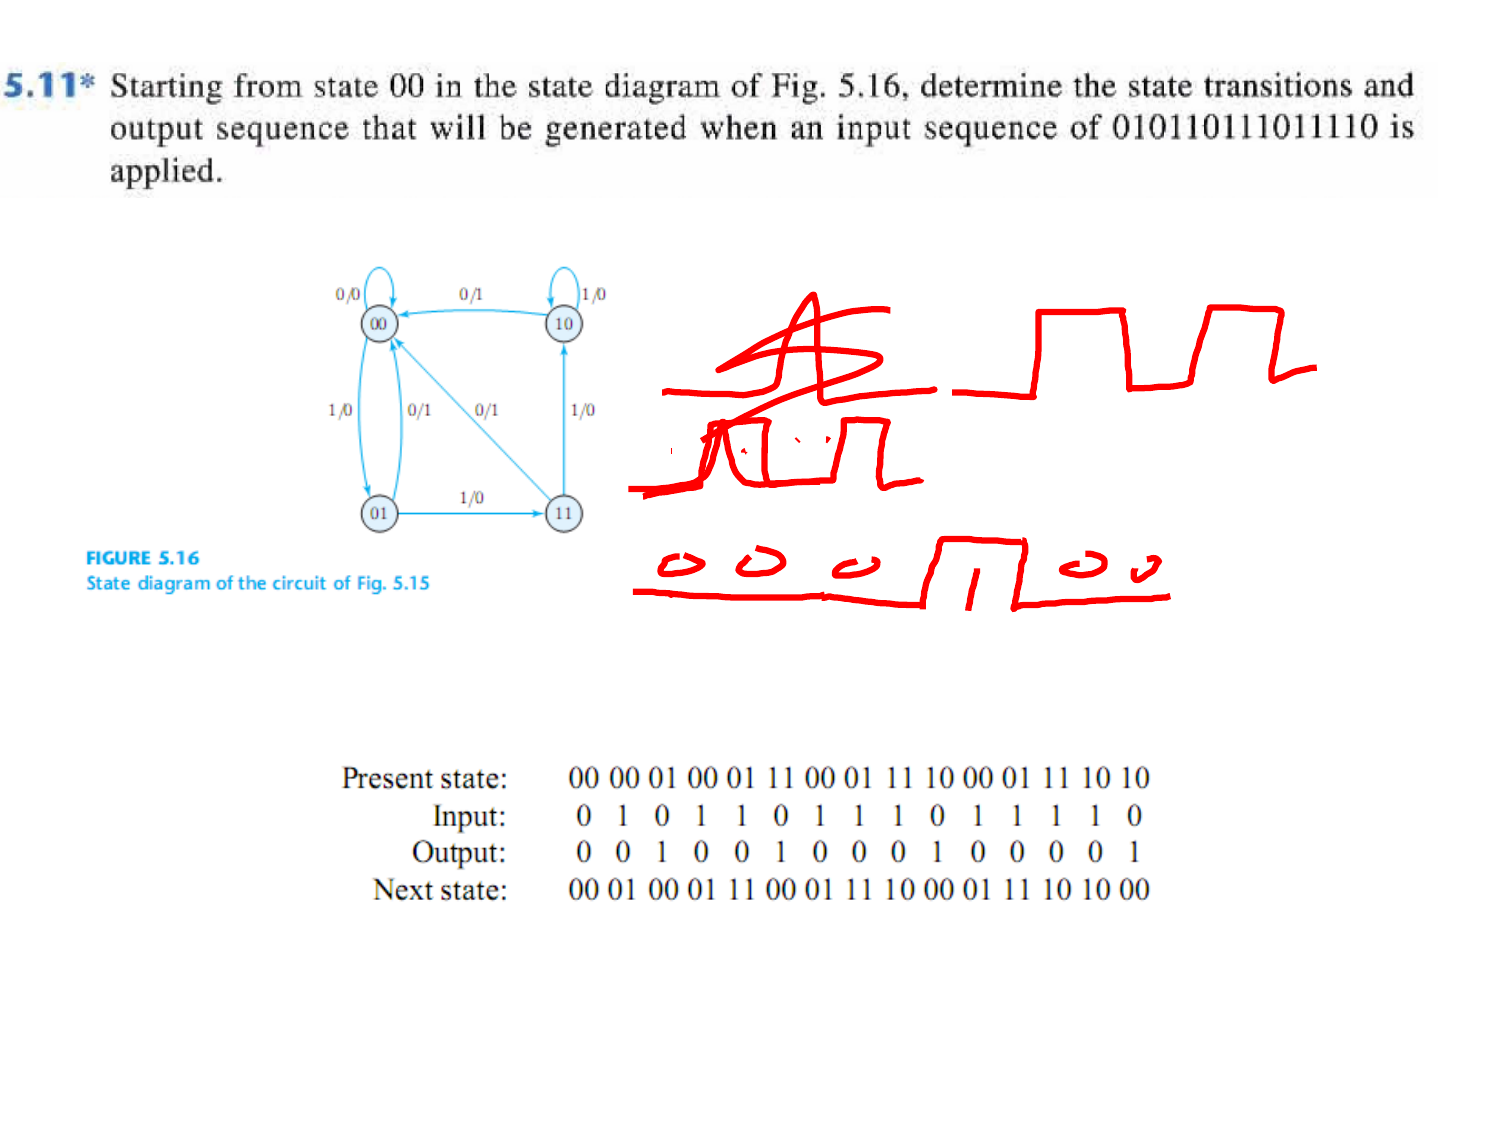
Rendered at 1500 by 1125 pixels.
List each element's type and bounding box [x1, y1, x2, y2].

text_box [757, 308, 891, 412]
text_box [757, 547, 785, 575]
text_box [1132, 557, 1160, 581]
text_box [757, 350, 820, 394]
text_box [1012, 539, 1171, 610]
text_box [810, 387, 936, 404]
text_box [834, 558, 879, 577]
text_box [790, 293, 819, 329]
picture [0, 62, 1438, 198]
text_box [1061, 552, 1106, 577]
text_box [756, 593, 825, 599]
text_box [922, 538, 1021, 610]
picture [312, 749, 1213, 933]
text_box [821, 595, 920, 606]
picture [74, 249, 754, 596]
text_box [952, 306, 1317, 398]
text_box [757, 418, 923, 490]
text_box [967, 568, 978, 611]
